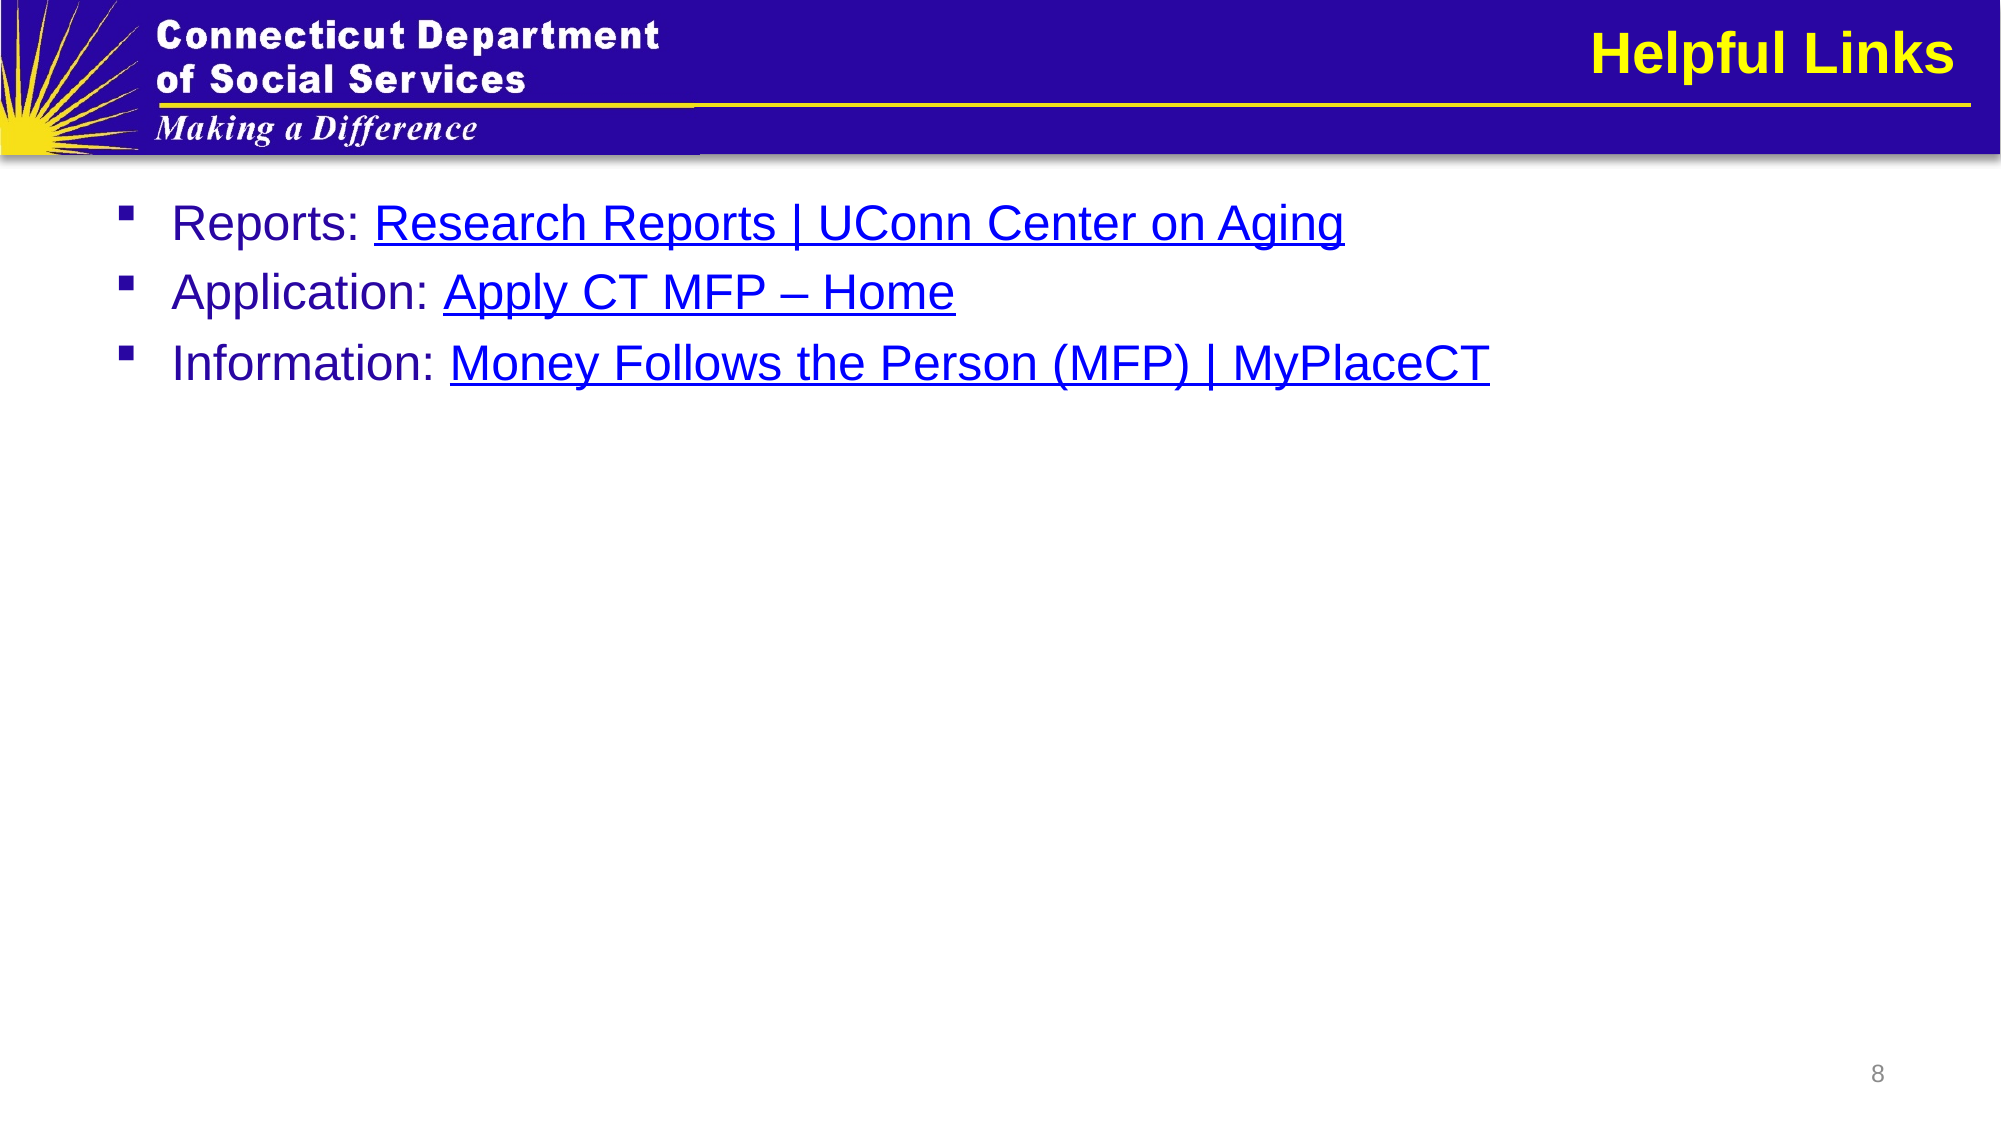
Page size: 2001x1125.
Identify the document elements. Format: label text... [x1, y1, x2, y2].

title Helpful Links [683, 6, 1972, 95]
slide_number 8 [1839, 1042, 1900, 1103]
list Reports: Research Reports | UConn Center on Aging Application: Apply CT MFP – Home Information: Money Follows the Person (MFP) | MyPlaceCT [99, 182, 1901, 1006]
picture [0, 0, 700, 155]
